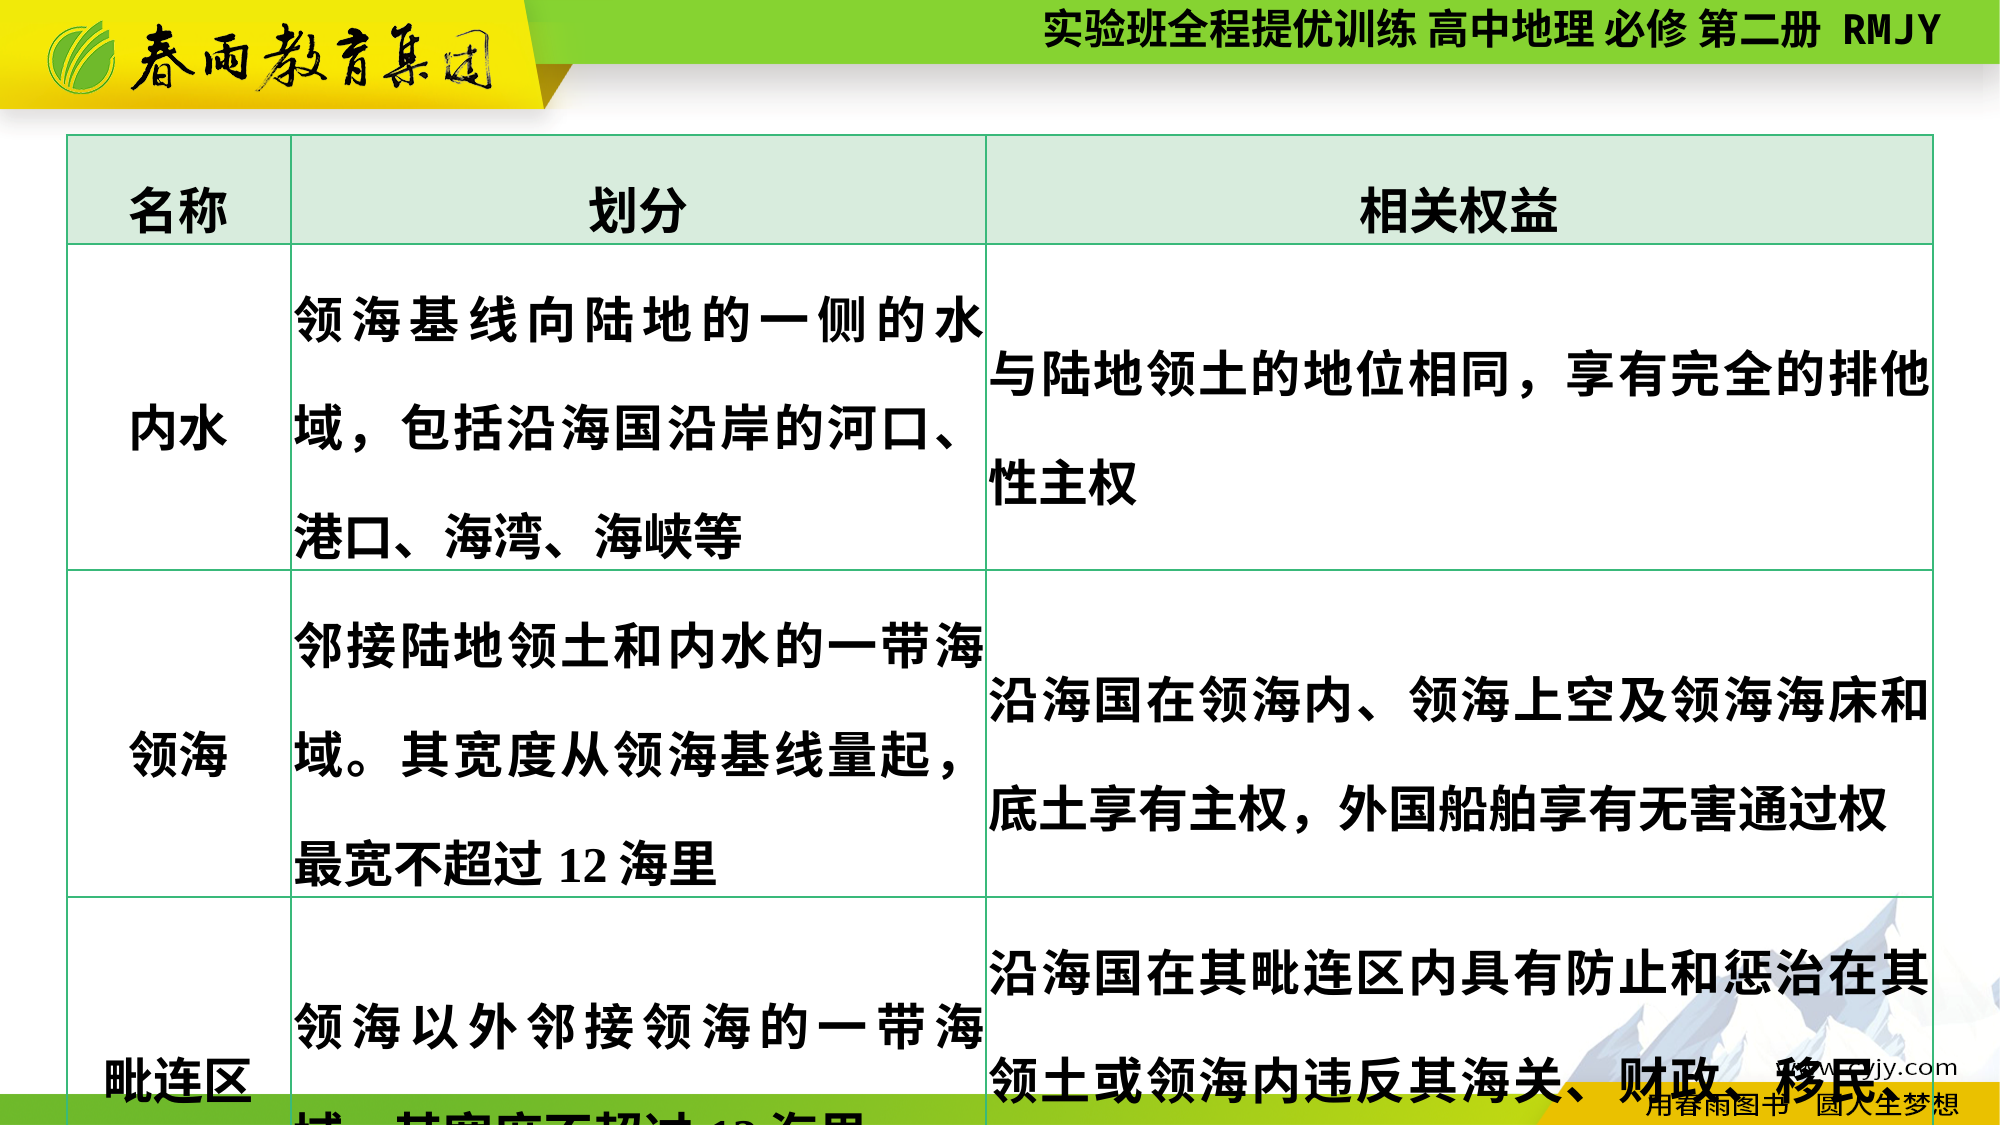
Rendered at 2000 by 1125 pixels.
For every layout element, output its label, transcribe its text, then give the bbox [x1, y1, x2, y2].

table_cell 与陆地领土的地位相同，享有完全的排他性主权 [987, 245, 1932, 569]
table_cell 沿海国在其毗连区内具有防止和惩治在其领土或领海内违反其海关、财政、移民、卫生等法律和规章事项的管制权 [987, 898, 1932, 1125]
table_cell 领海以外邻接领海的一带海域。其宽度不超过12海里 [292, 898, 985, 1125]
table_header 相关权益 [987, 136, 1932, 243]
table_header 名称 [68, 136, 290, 243]
table_cell 领海基线向陆地的一侧的水域，包括沿海国沿岸的河口、港口、海湾、海峡等 [292, 245, 985, 569]
table_header 划分 [292, 136, 985, 243]
picture [0, 0, 2000, 1125]
table_cell 内水 [68, 245, 290, 569]
table_cell 邻接陆地领土和内水的一带海域。其宽度从领海基线量起，最宽不超过12海里 [292, 571, 985, 896]
table_cell 沿海国在领海内、领海上空及领海海床和底土享有主权，外国船舶享有无害通过权 [987, 571, 1932, 896]
table_cell 领海 [68, 571, 290, 896]
table_cell 毗连区 [68, 898, 290, 1125]
